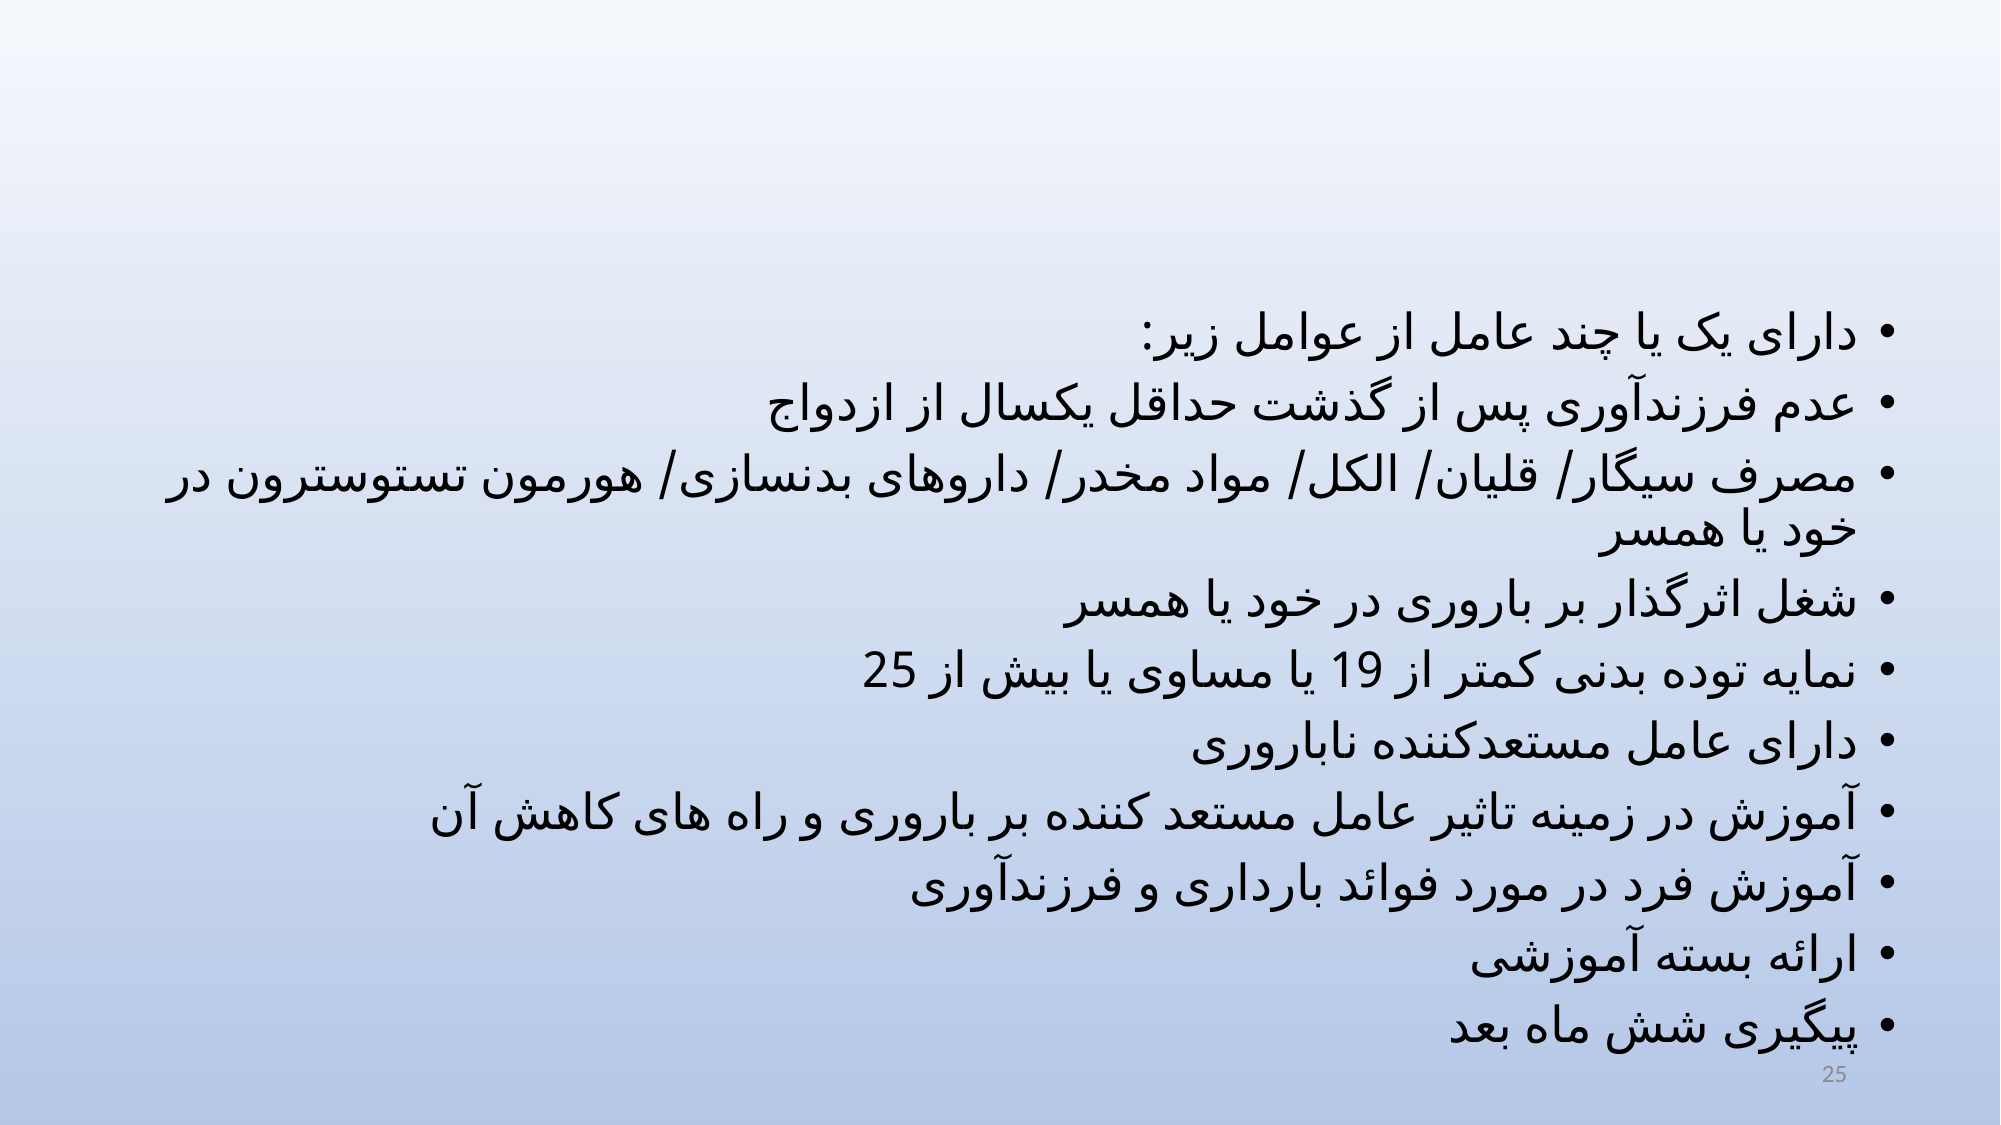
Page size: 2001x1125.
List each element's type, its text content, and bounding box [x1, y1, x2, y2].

slide_number 25 [1412, 1042, 1863, 1103]
list دارای یک یا چند عامل از عوامل زیر: عدم فرزندآوری پس از گذشت حداقل یکسال از ازدواج مصرف سیگار/ قلیان/ الکل/ مواد مخدر/ داروهای بدنسازی/ هورمون تستوسترون در خود یا همسر شغل اثرگذار بر باروری در خود یا همسر نمایه توده بدنی کمتر از 19 یا مساوی یا بیش از 25 دارای عامل مستعدکننده ناباروری آموزش در زمینه تاثیر عامل مستعد کننده بر باروری و راه های کاهش آن آموزش فرد در مورد فوائد بارداری و فرزندآوری ارائه بسته آموزشی پیگیری شش ماه بعد [62, 299, 1909, 1066]
